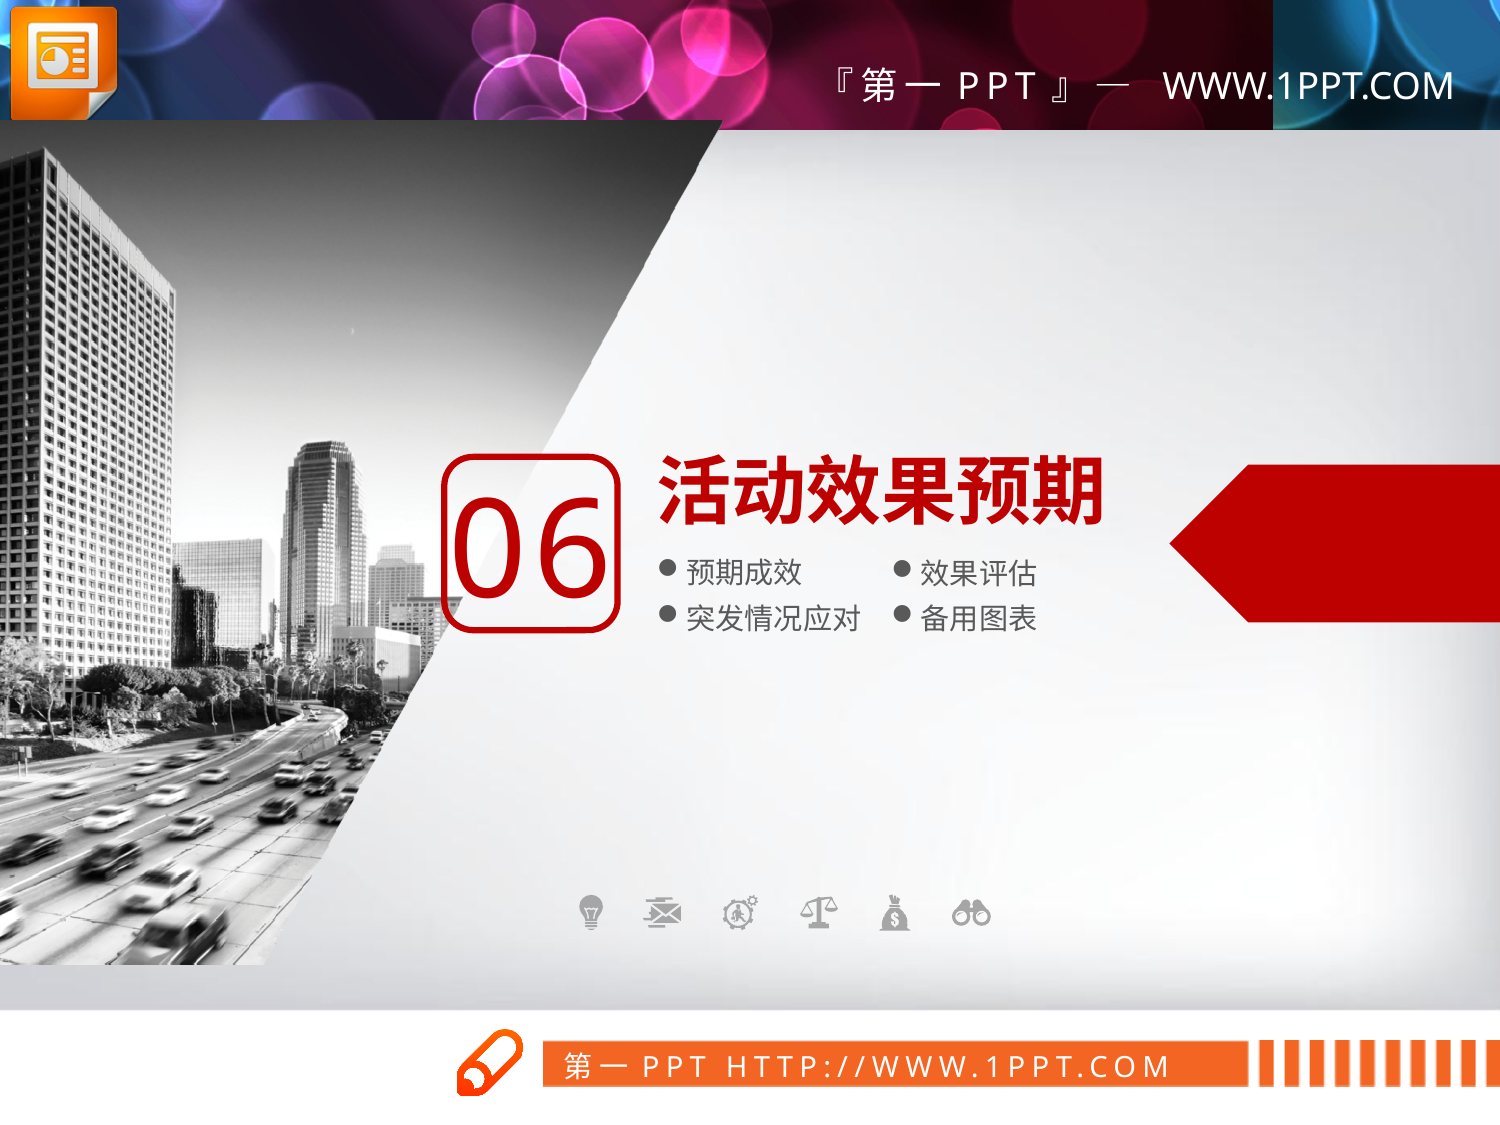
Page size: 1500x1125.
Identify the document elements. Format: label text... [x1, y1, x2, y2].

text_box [951, 899, 992, 927]
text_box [879, 894, 911, 931]
text_box [727, 895, 759, 931]
picture [0, 0, 1500, 1012]
text_box [800, 896, 839, 929]
text_box 效果评估 [891, 555, 1084, 591]
text_box 预期成效 [727, 554, 849, 590]
picture [543, 1040, 1500, 1087]
text_box 突发情况应对 [727, 600, 891, 636]
text_box 活动效果预期 [727, 443, 1188, 534]
text_box [1169, 464, 1500, 623]
text_box 备用图表 [891, 600, 1084, 636]
